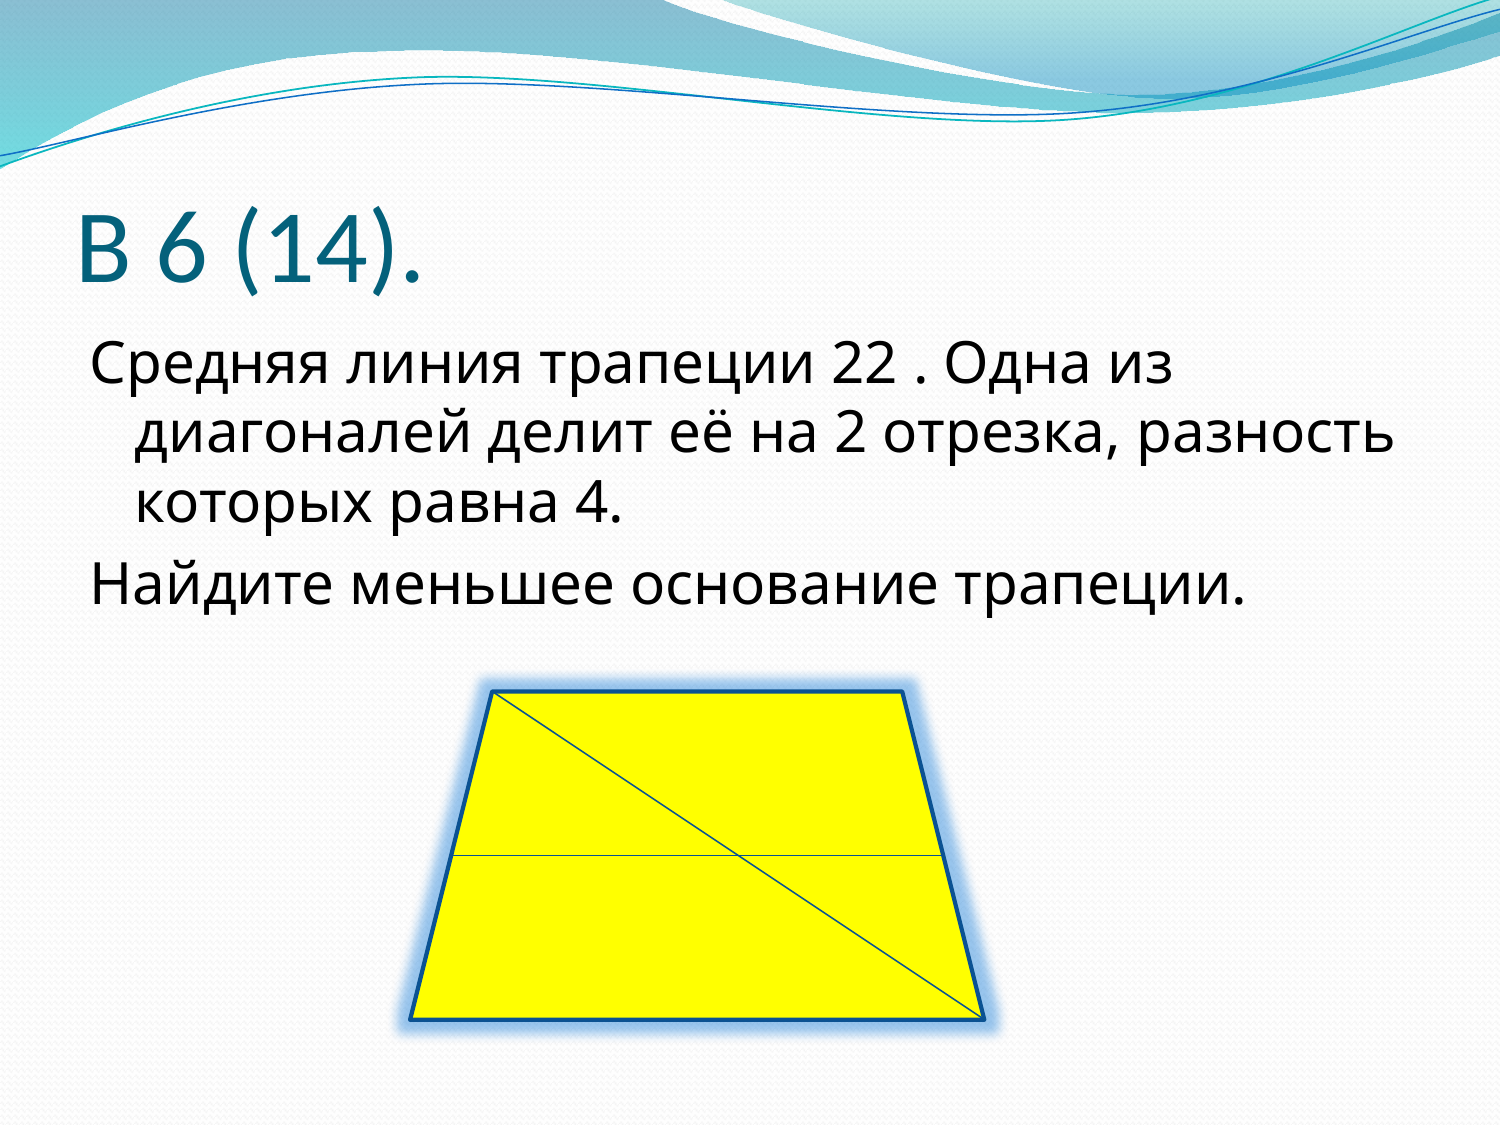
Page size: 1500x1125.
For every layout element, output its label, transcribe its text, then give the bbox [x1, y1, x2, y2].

list Средняя линия трапеции 22 . Одна из диагоналей делит её на 2 отрезка, разность которых равна 4. Найдите меньшее основание трапеции. [75, 317, 1425, 1038]
title В 6 (14). [75, 115, 1425, 303]
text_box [491, 691, 985, 1020]
text_box [408, 715, 484, 1022]
